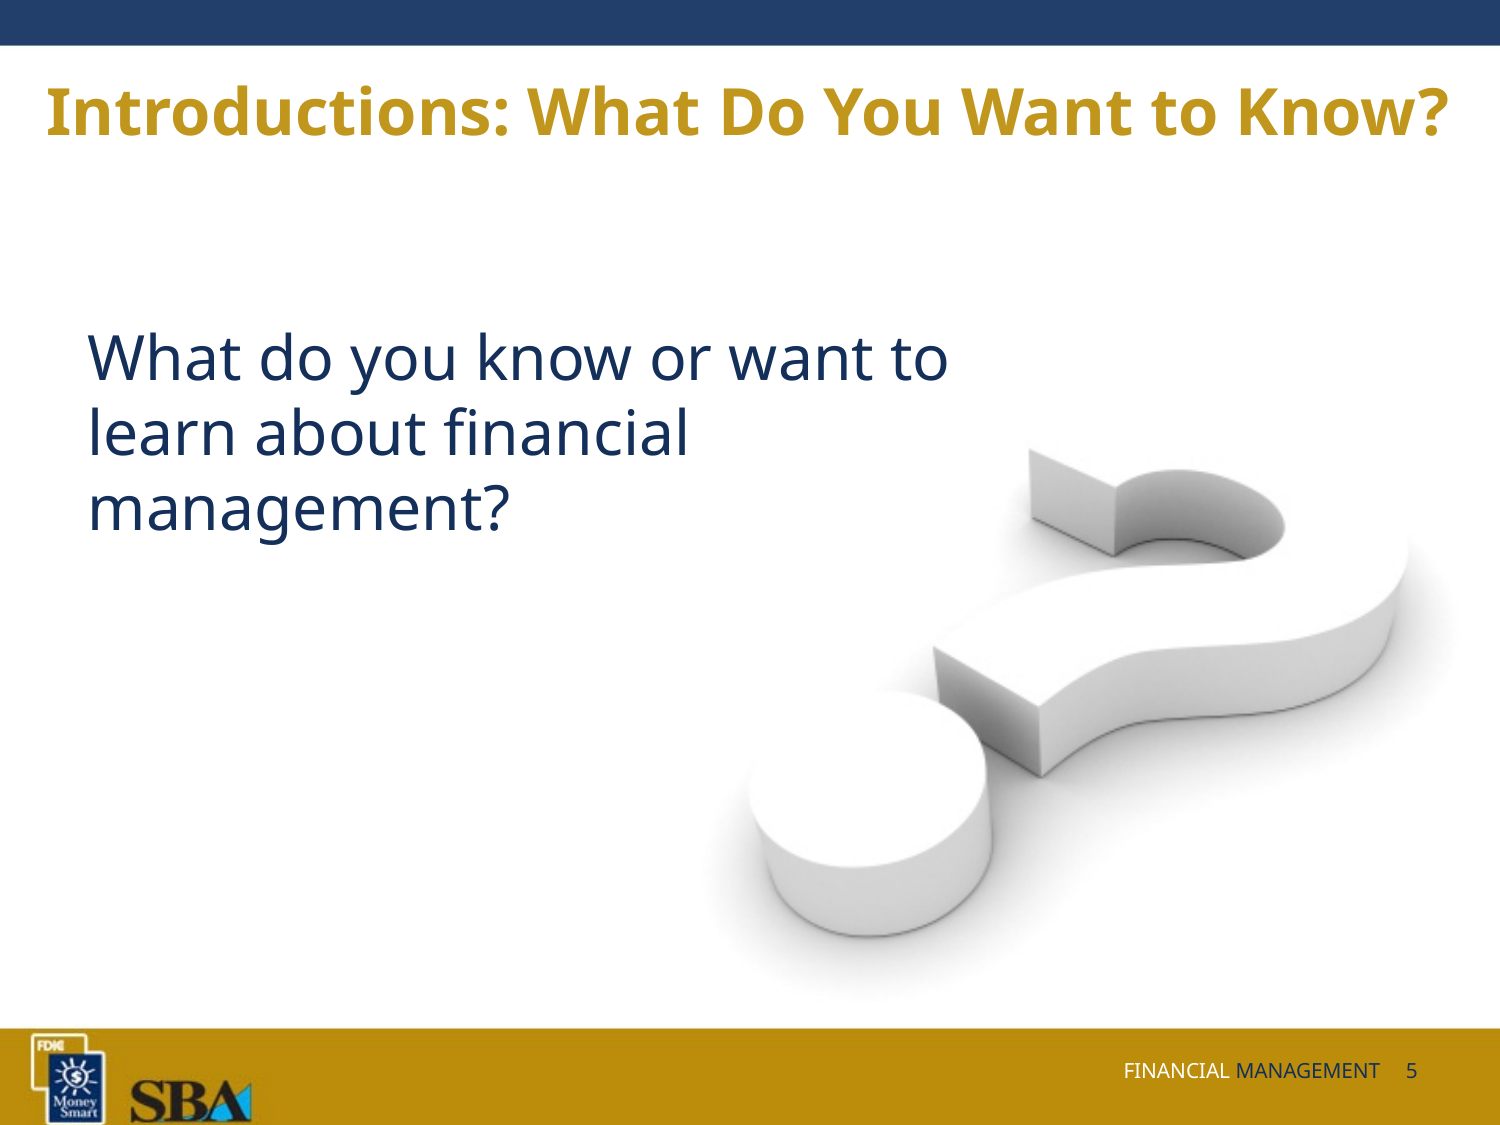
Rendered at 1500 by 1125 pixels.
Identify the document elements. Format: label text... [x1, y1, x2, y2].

list What do you know or want to learn about financial management? [86, 179, 1051, 681]
picture [0, 0, 1500, 1125]
title Introductions: What Do You Want to Know? [45, 69, 1457, 171]
